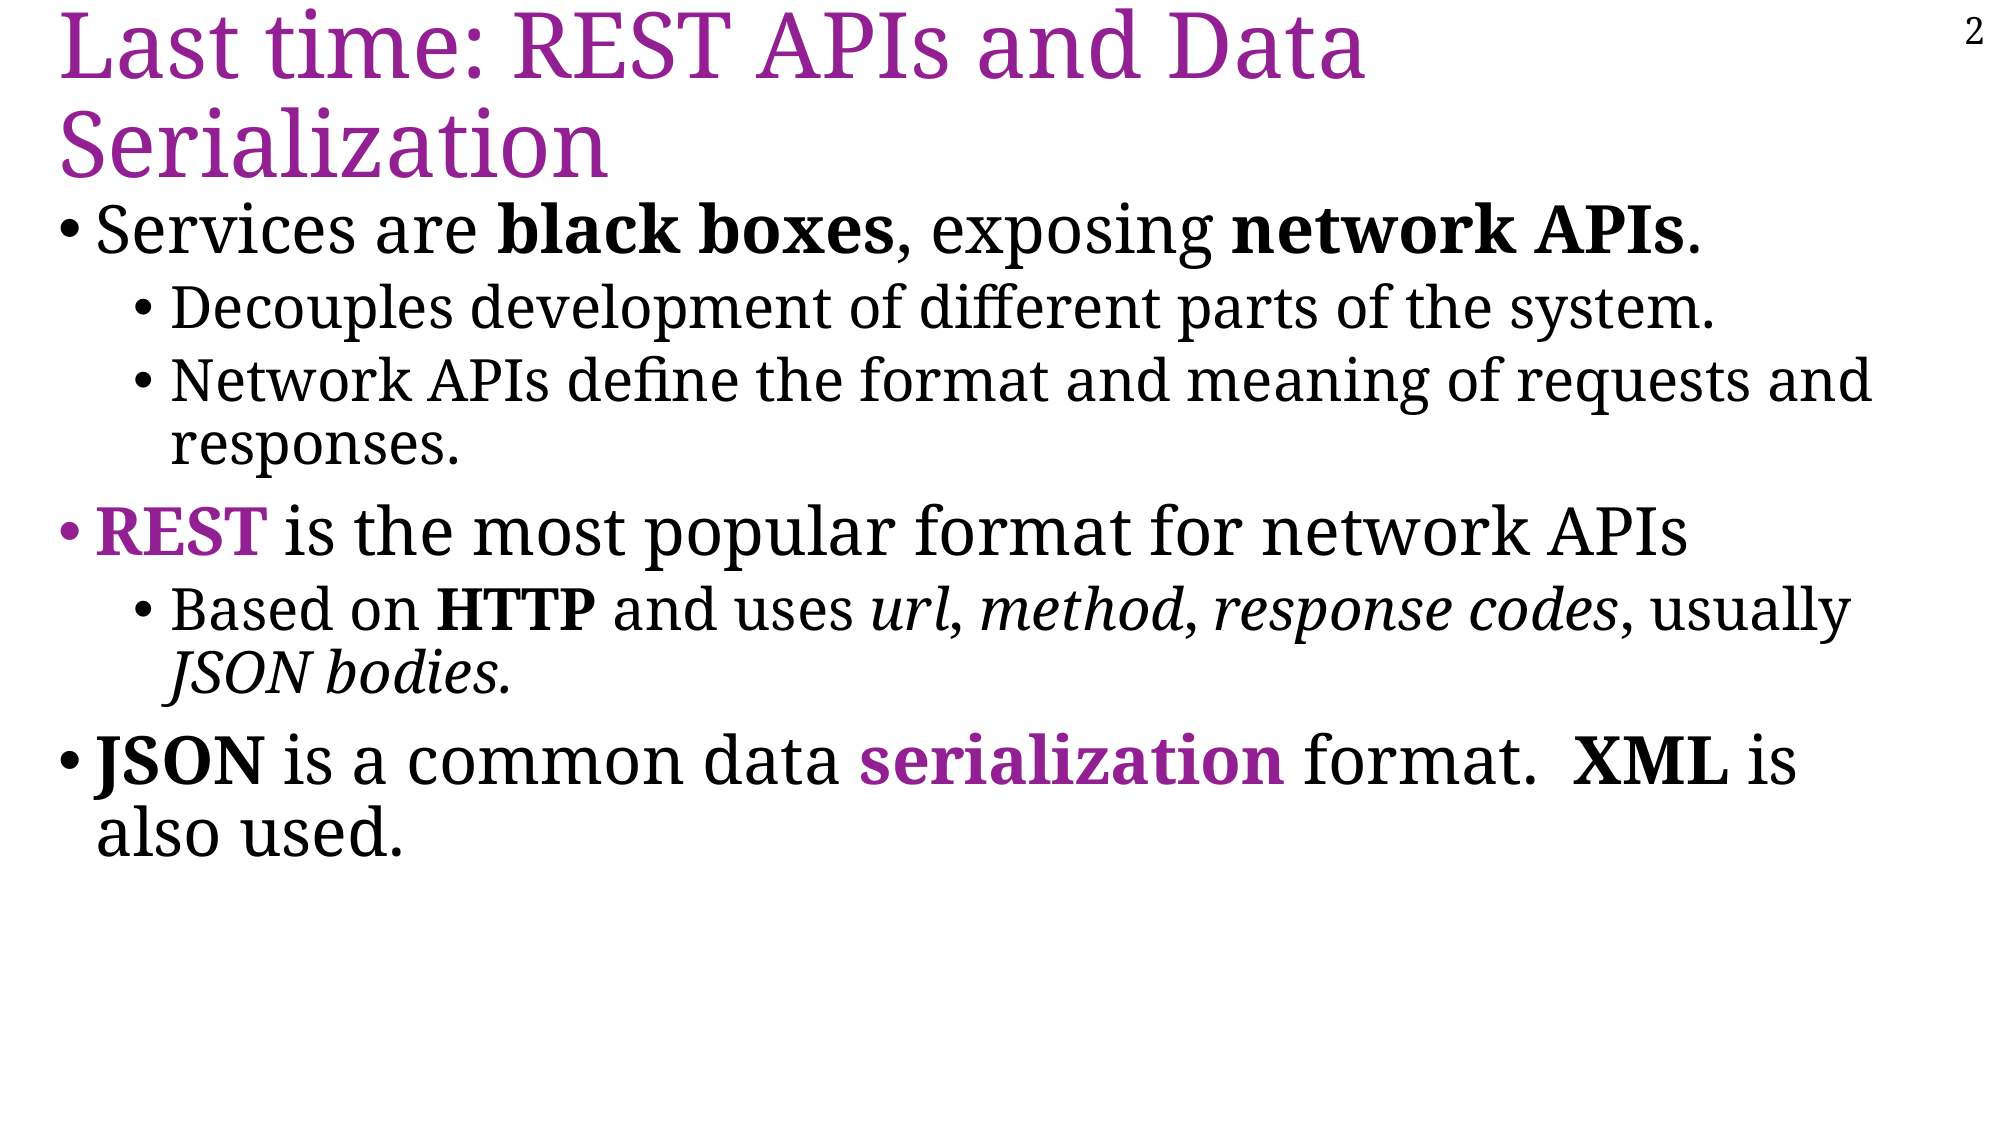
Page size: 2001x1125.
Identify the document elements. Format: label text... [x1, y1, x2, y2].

list Services are black boxes, exposing network APIs. Decouples development of different parts of the system. Network APIs define the format and meaning of requests and responses. REST is the most popular format for network APIs Based on HTTP and uses url, method, response codes, usually JSON bodies. JSON is a common data serialization format. XML is also used. [43, 188, 1953, 1106]
title Last time: REST APIs and Data Serialization [43, 25, 1953, 171]
text_box 2 [1901, 0, 2000, 60]
